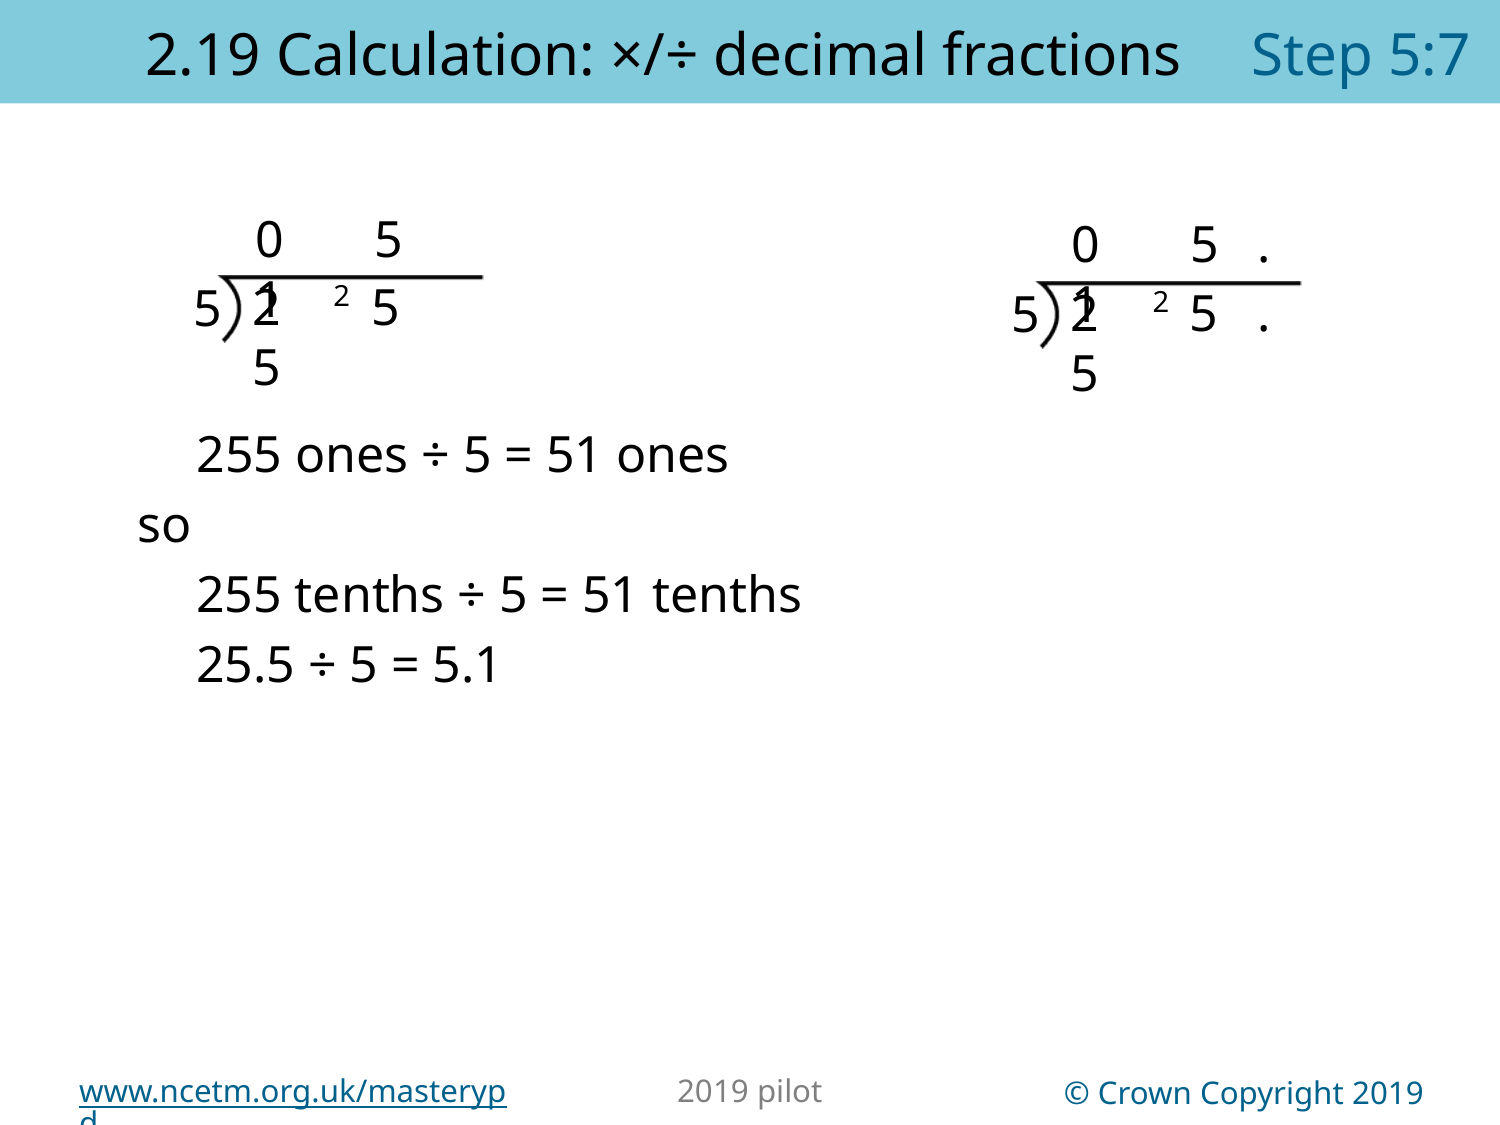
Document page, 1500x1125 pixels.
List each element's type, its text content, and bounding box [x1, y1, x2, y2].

text_box 5 [178, 269, 255, 345]
picture [217, 275, 484, 343]
text_box 2 5 5 [237, 268, 504, 403]
text_box 255 ones ÷ 5 = 51 ones so 255 tenths ÷ 5 = 51 tenths 25.5 ÷ 5 = 5.1 [122, 415, 1024, 701]
text_box 5 [996, 275, 1073, 351]
text_box 2 [318, 269, 365, 274]
text_box 2 5 . 5 [1055, 274, 1322, 409]
text_box 0 5 . 1 [1056, 205, 1324, 341]
list 2.19 Calculation: ×/÷ decimal fractions Step 5:7 [0, 0, 1500, 104]
text_box 0 5 1 [240, 199, 508, 335]
picture [1035, 281, 1302, 349]
text_box 2 [1137, 275, 1185, 280]
